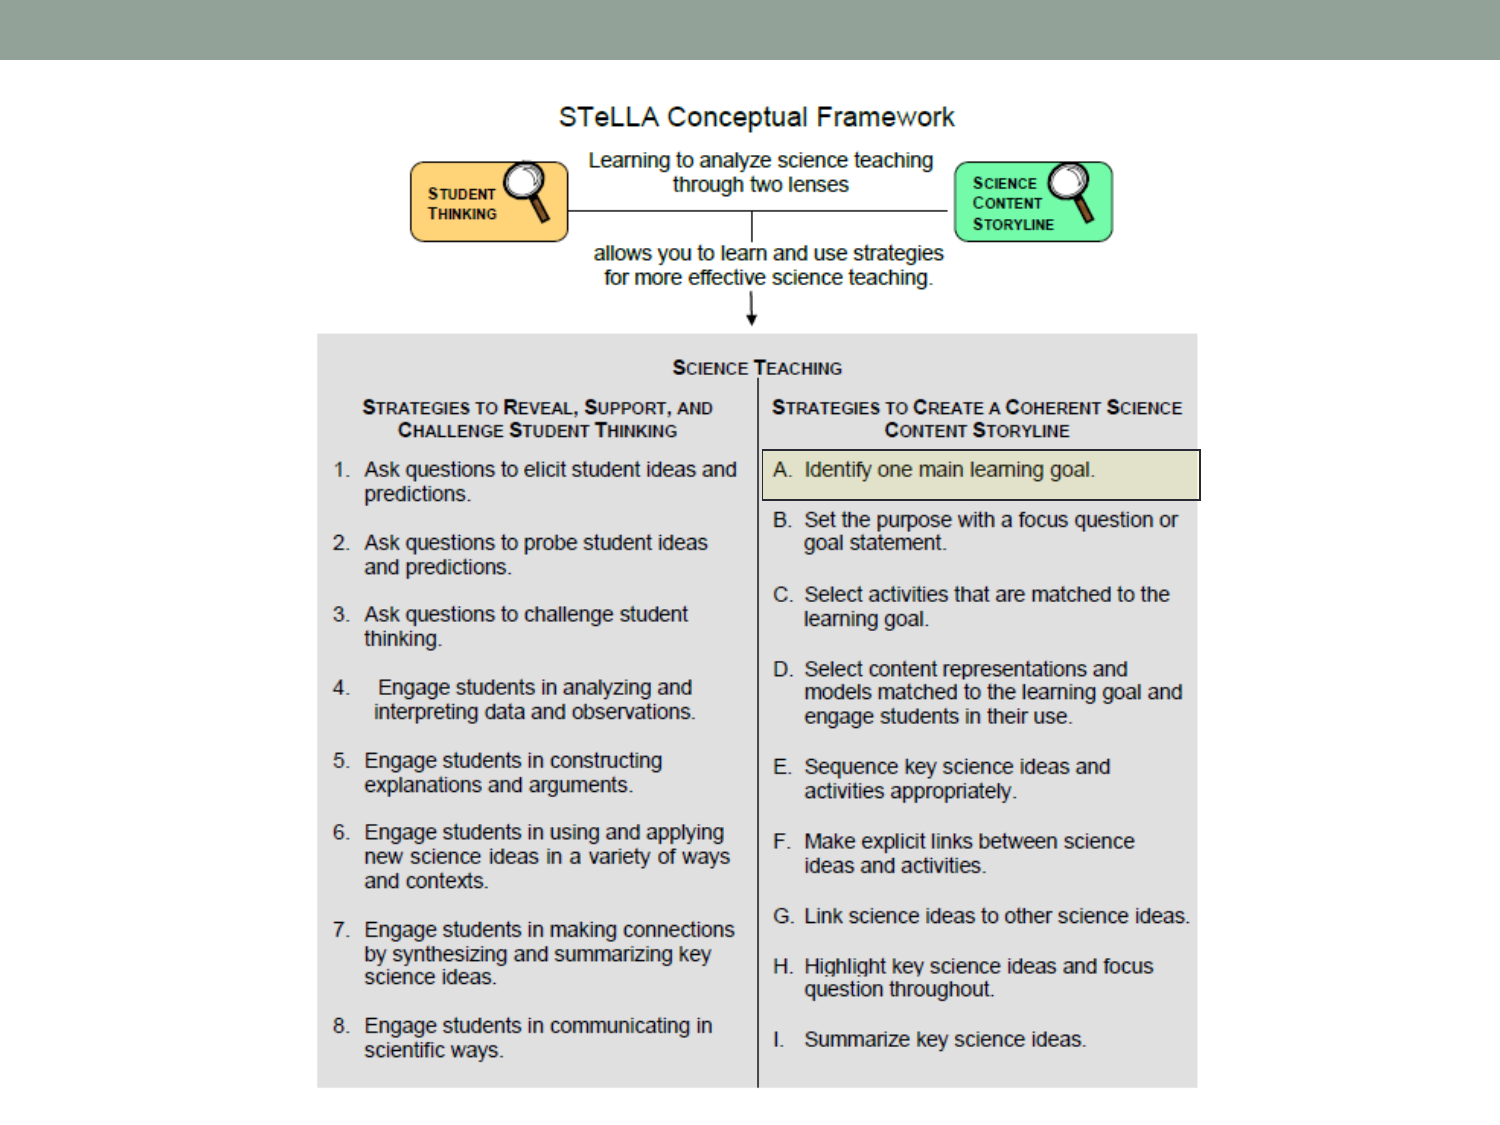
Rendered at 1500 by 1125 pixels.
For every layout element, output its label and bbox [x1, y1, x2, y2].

picture [287, 87, 1226, 1114]
